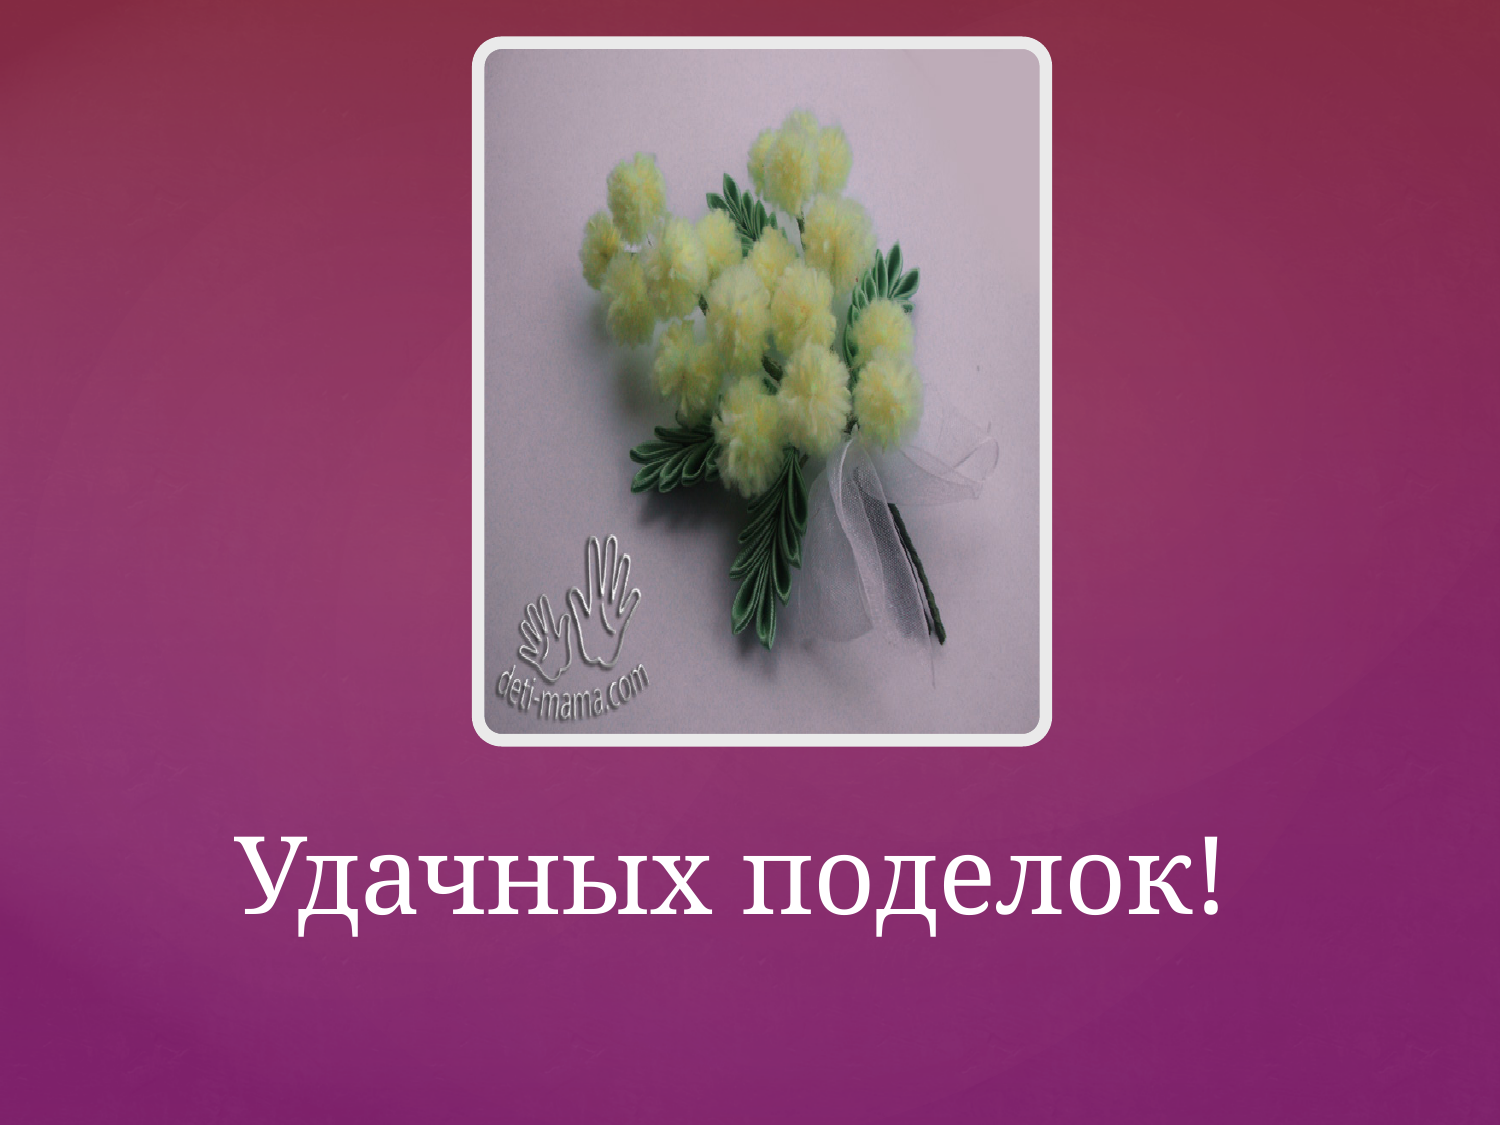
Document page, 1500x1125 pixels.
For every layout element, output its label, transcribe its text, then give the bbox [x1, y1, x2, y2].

picture [477, 42, 1047, 741]
text_box Удачных поделок! [135, 798, 1329, 944]
